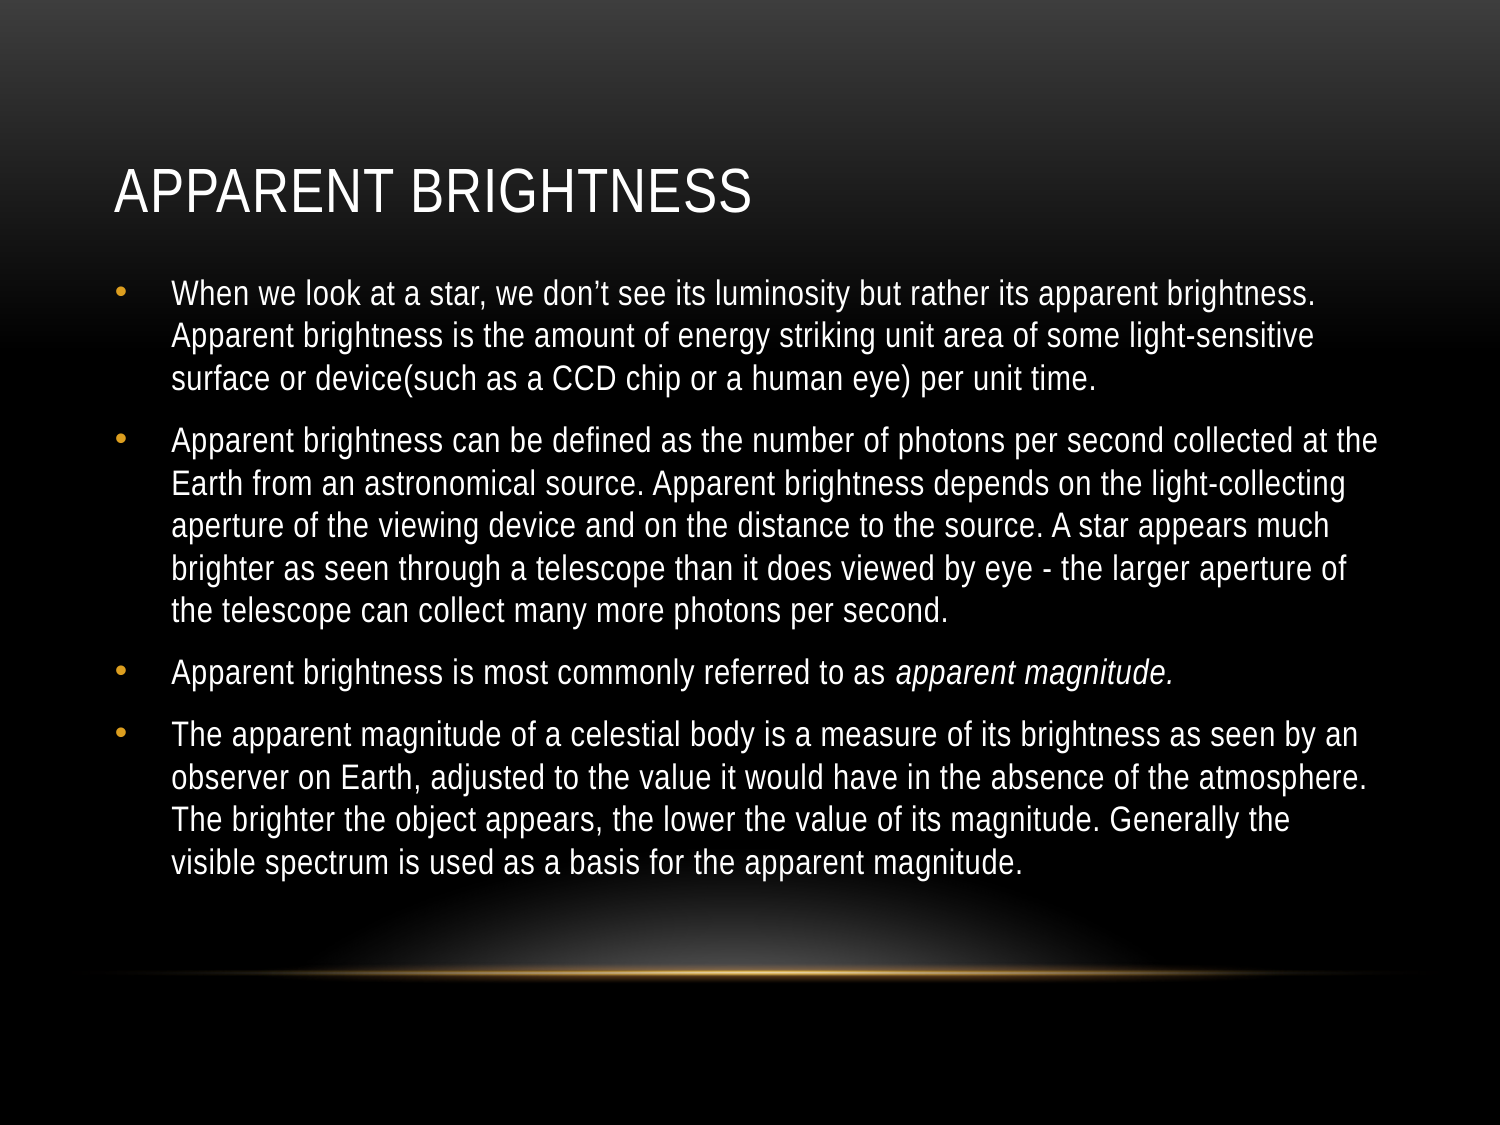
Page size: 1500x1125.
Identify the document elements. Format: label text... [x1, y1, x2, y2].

title Apparent Brightness [99, 45, 1400, 233]
list When we look at a star, we don’t see its luminosity but rather its apparent brightness. Apparent brightness is the amount of energy striking unit area of some light-sensitive surface or device(such as a CCD chip or a human eye) per unit time. Apparent brightness can be defined as the number of photons per second collected at the Earth from an astronomical source. Apparent brightness depends on the light-collecting aperture of the viewing device and on the distance to the source. A star appears much brighter as seen through a telescope than it does viewed by eye - the larger aperture of the telescope can collect many more photons per second. Apparent brightness is most commonly referred to as apparent magnitude. The apparent magnitude of a celestial body is a measure of its brightness as seen by an observer on Earth, adjusted to the value it would have in the absence of the atmosphere. The brighter the object appears, the lower the value of its magnitude. Generally the visible spectrum is used as a basis for the apparent magnitude. [99, 262, 1400, 938]
picture [0, 0, 1500, 1125]
